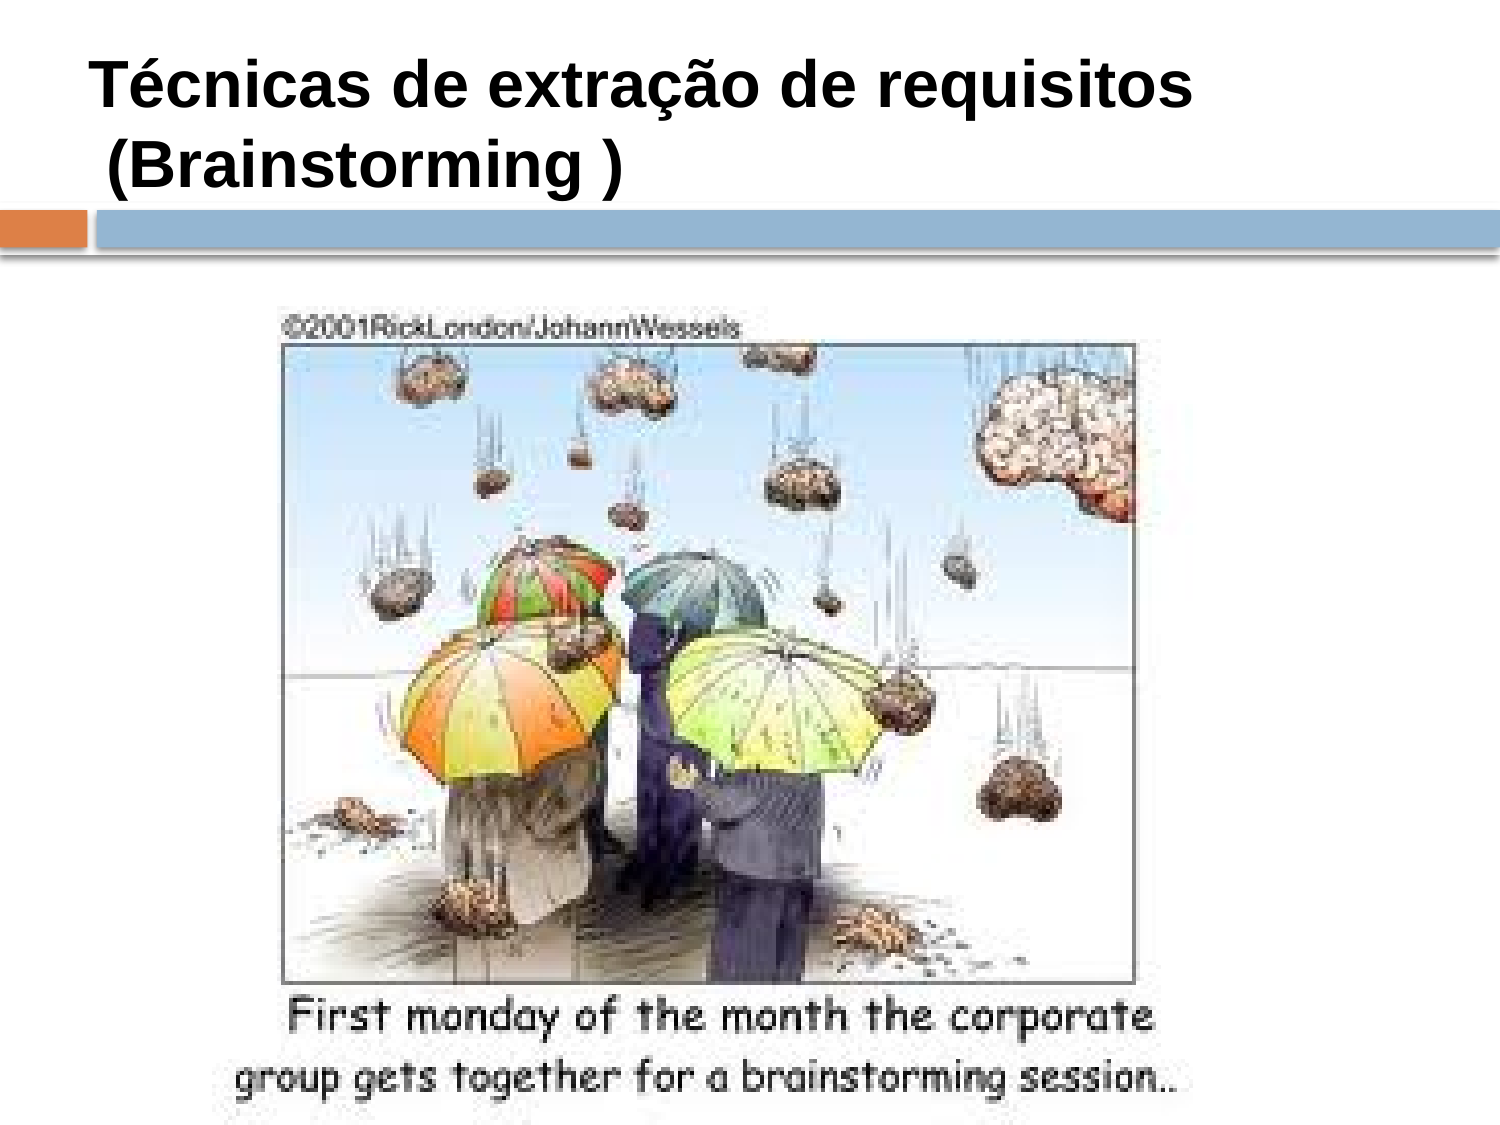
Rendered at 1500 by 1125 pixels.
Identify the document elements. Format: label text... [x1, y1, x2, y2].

text_box Técnicas de extração de requisitos (Brainstorming ) [73, 81, 1349, 208]
picture [212, 274, 1206, 1125]
